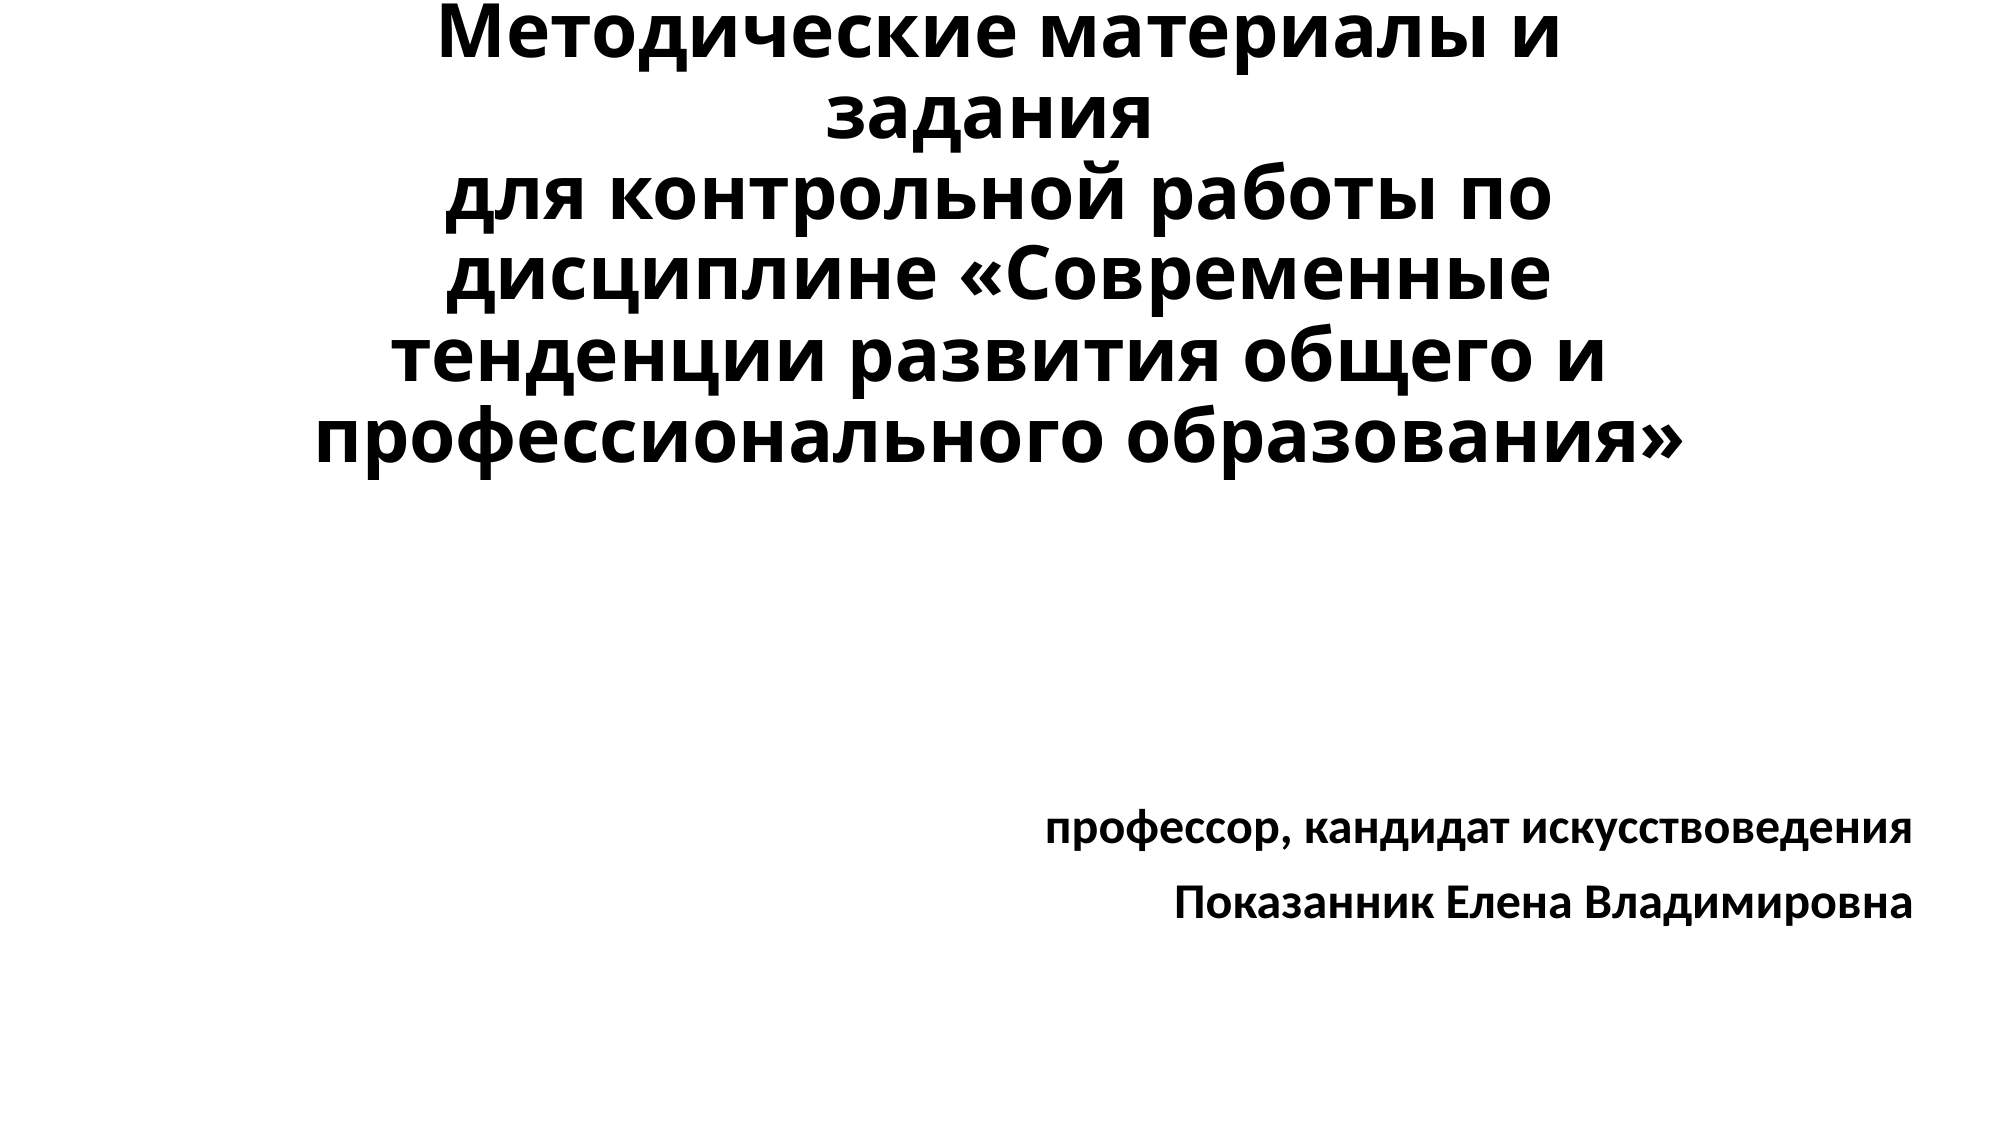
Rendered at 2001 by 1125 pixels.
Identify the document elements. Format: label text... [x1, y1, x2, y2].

title Методические материалы и задания для контрольной работы по дисциплине «Современные тенденции развития общего и профессионального образования» [249, 184, 1750, 576]
subtitle профессор, кандидат искусствоведения Показанник Елена Владимировна [429, 793, 1930, 1065]
